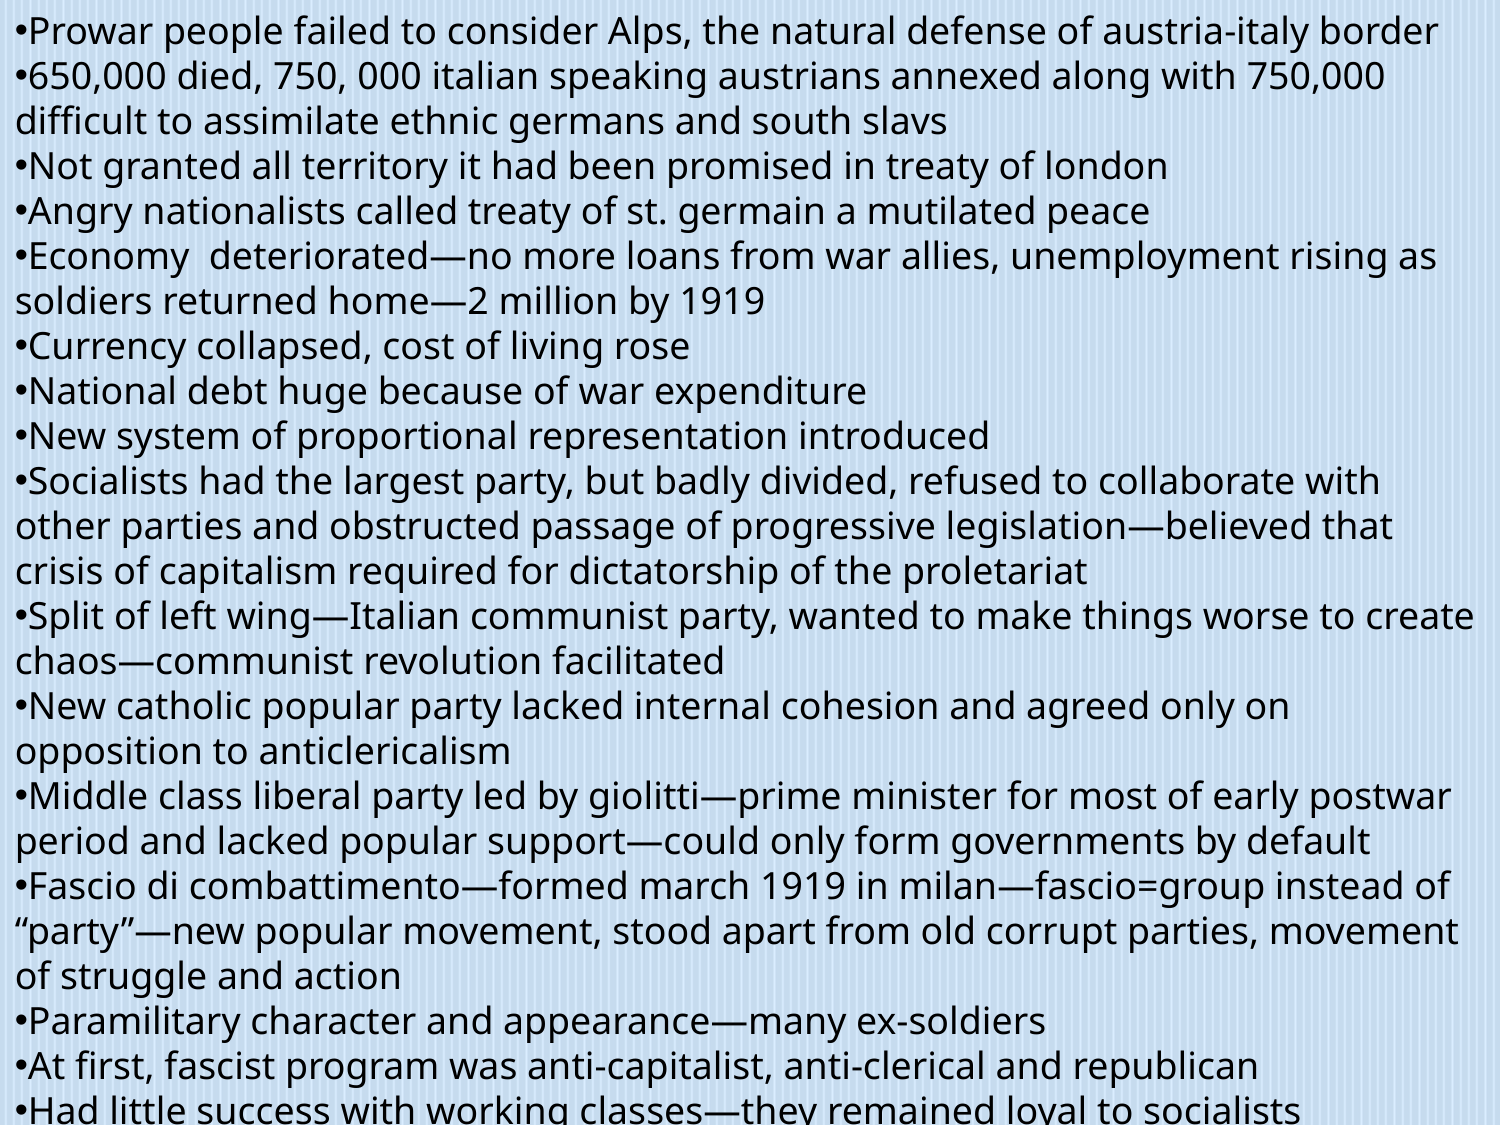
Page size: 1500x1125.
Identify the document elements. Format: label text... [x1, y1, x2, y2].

text_box Prowar people failed to consider Alps, the natural defense of austria-italy border 650,000 died, 750, 000 italian speaking austrians annexed along with 750,000 difficult to assimilate ethnic germans and south slavs Not granted all territory it had been promised in treaty of london Angry nationalists called treaty of st. germain a mutilated peace Economy deteriorated—no more loans from war allies, unemployment rising as soldiers returned home—2 million by 1919 Currency collapsed, cost of living rose National debt huge because of war expenditure New system of proportional representation introduced Socialists had the largest party, but badly divided, refused to collaborate with other parties and obstructed passage of progressive legislation—believed that crisis of capitalism required for dictatorship of the proletariat Split of left wing—Italian communist party, wanted to make things worse to create chaos—communist revolution facilitated New catholic popular party lacked internal cohesion and agreed only on opposition to anticlericalism Middle class liberal party led by giolitti—prime minister for most of early postwar period and lacked popular support—could only form governments by default Fascio di combattimento—formed march 1919 in milan—fascio=group instead of “party”—new popular movement, stood apart from old corrupt parties, movement of struggle and action Paramilitary character and appearance—many ex-soldiers At first, fascist program was anti-capitalist, anti-clerical and republican Had little success with working classes—they remained loyal to socialists [0, 0, 1500, 1125]
